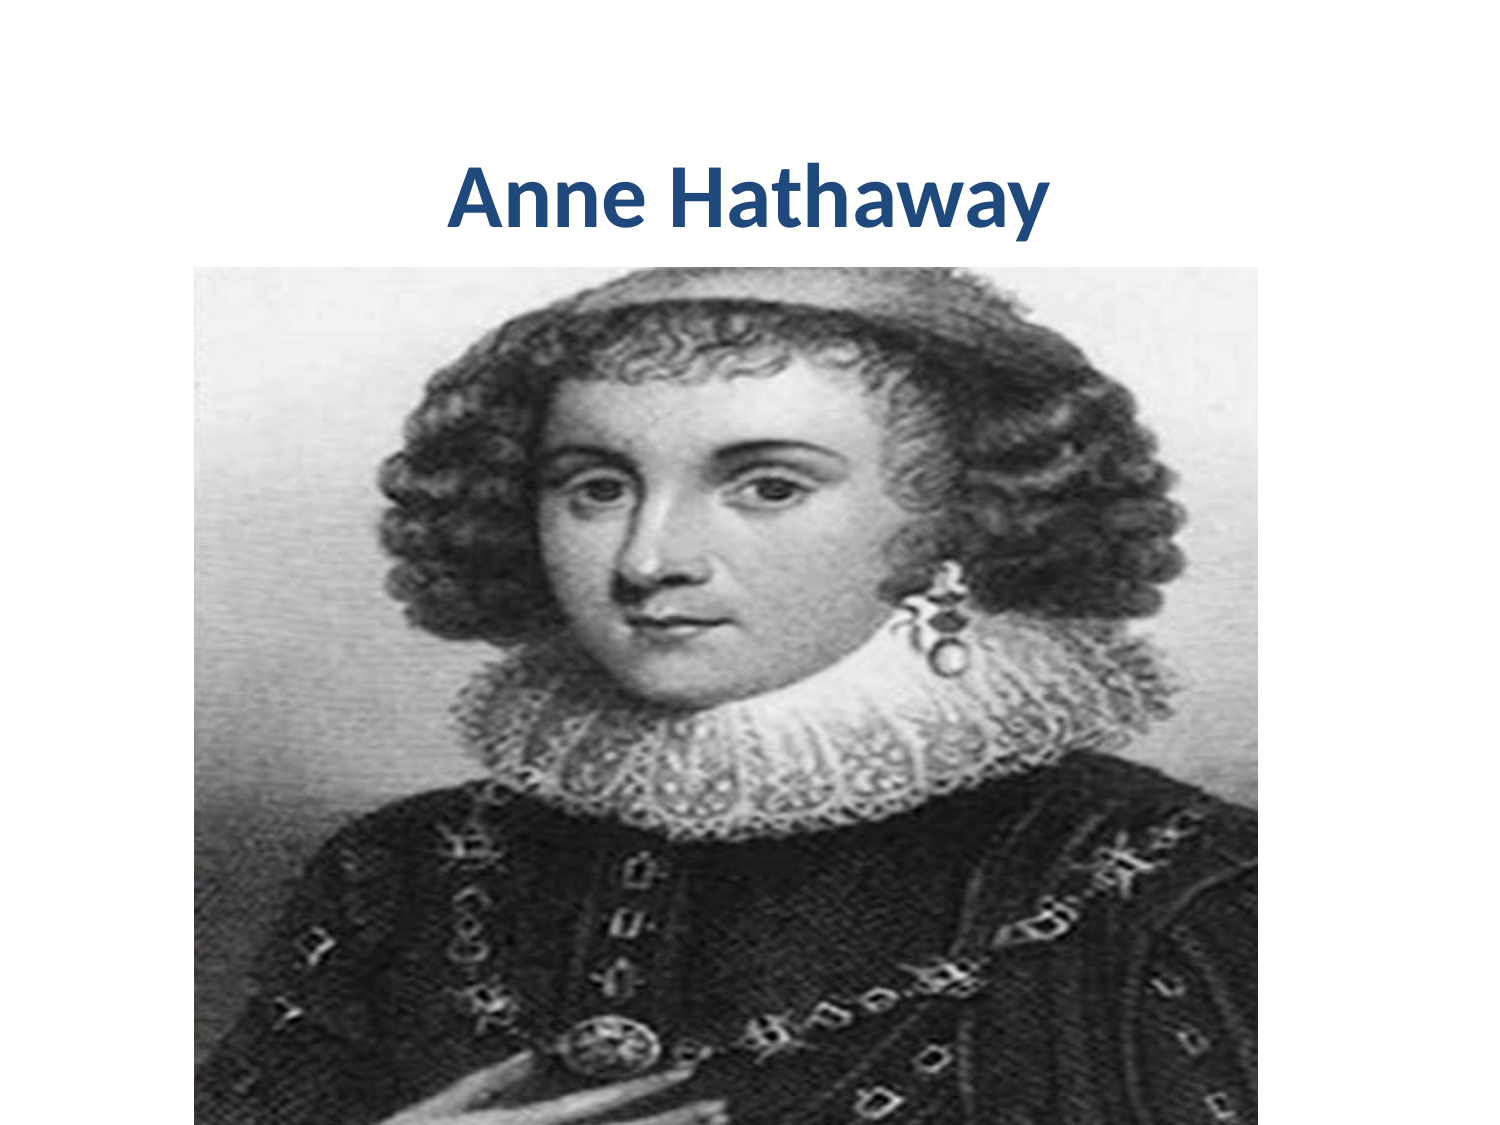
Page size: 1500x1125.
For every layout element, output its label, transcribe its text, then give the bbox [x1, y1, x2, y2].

title Anne Hathaway [111, 89, 1388, 292]
picture [194, 266, 1258, 1125]
